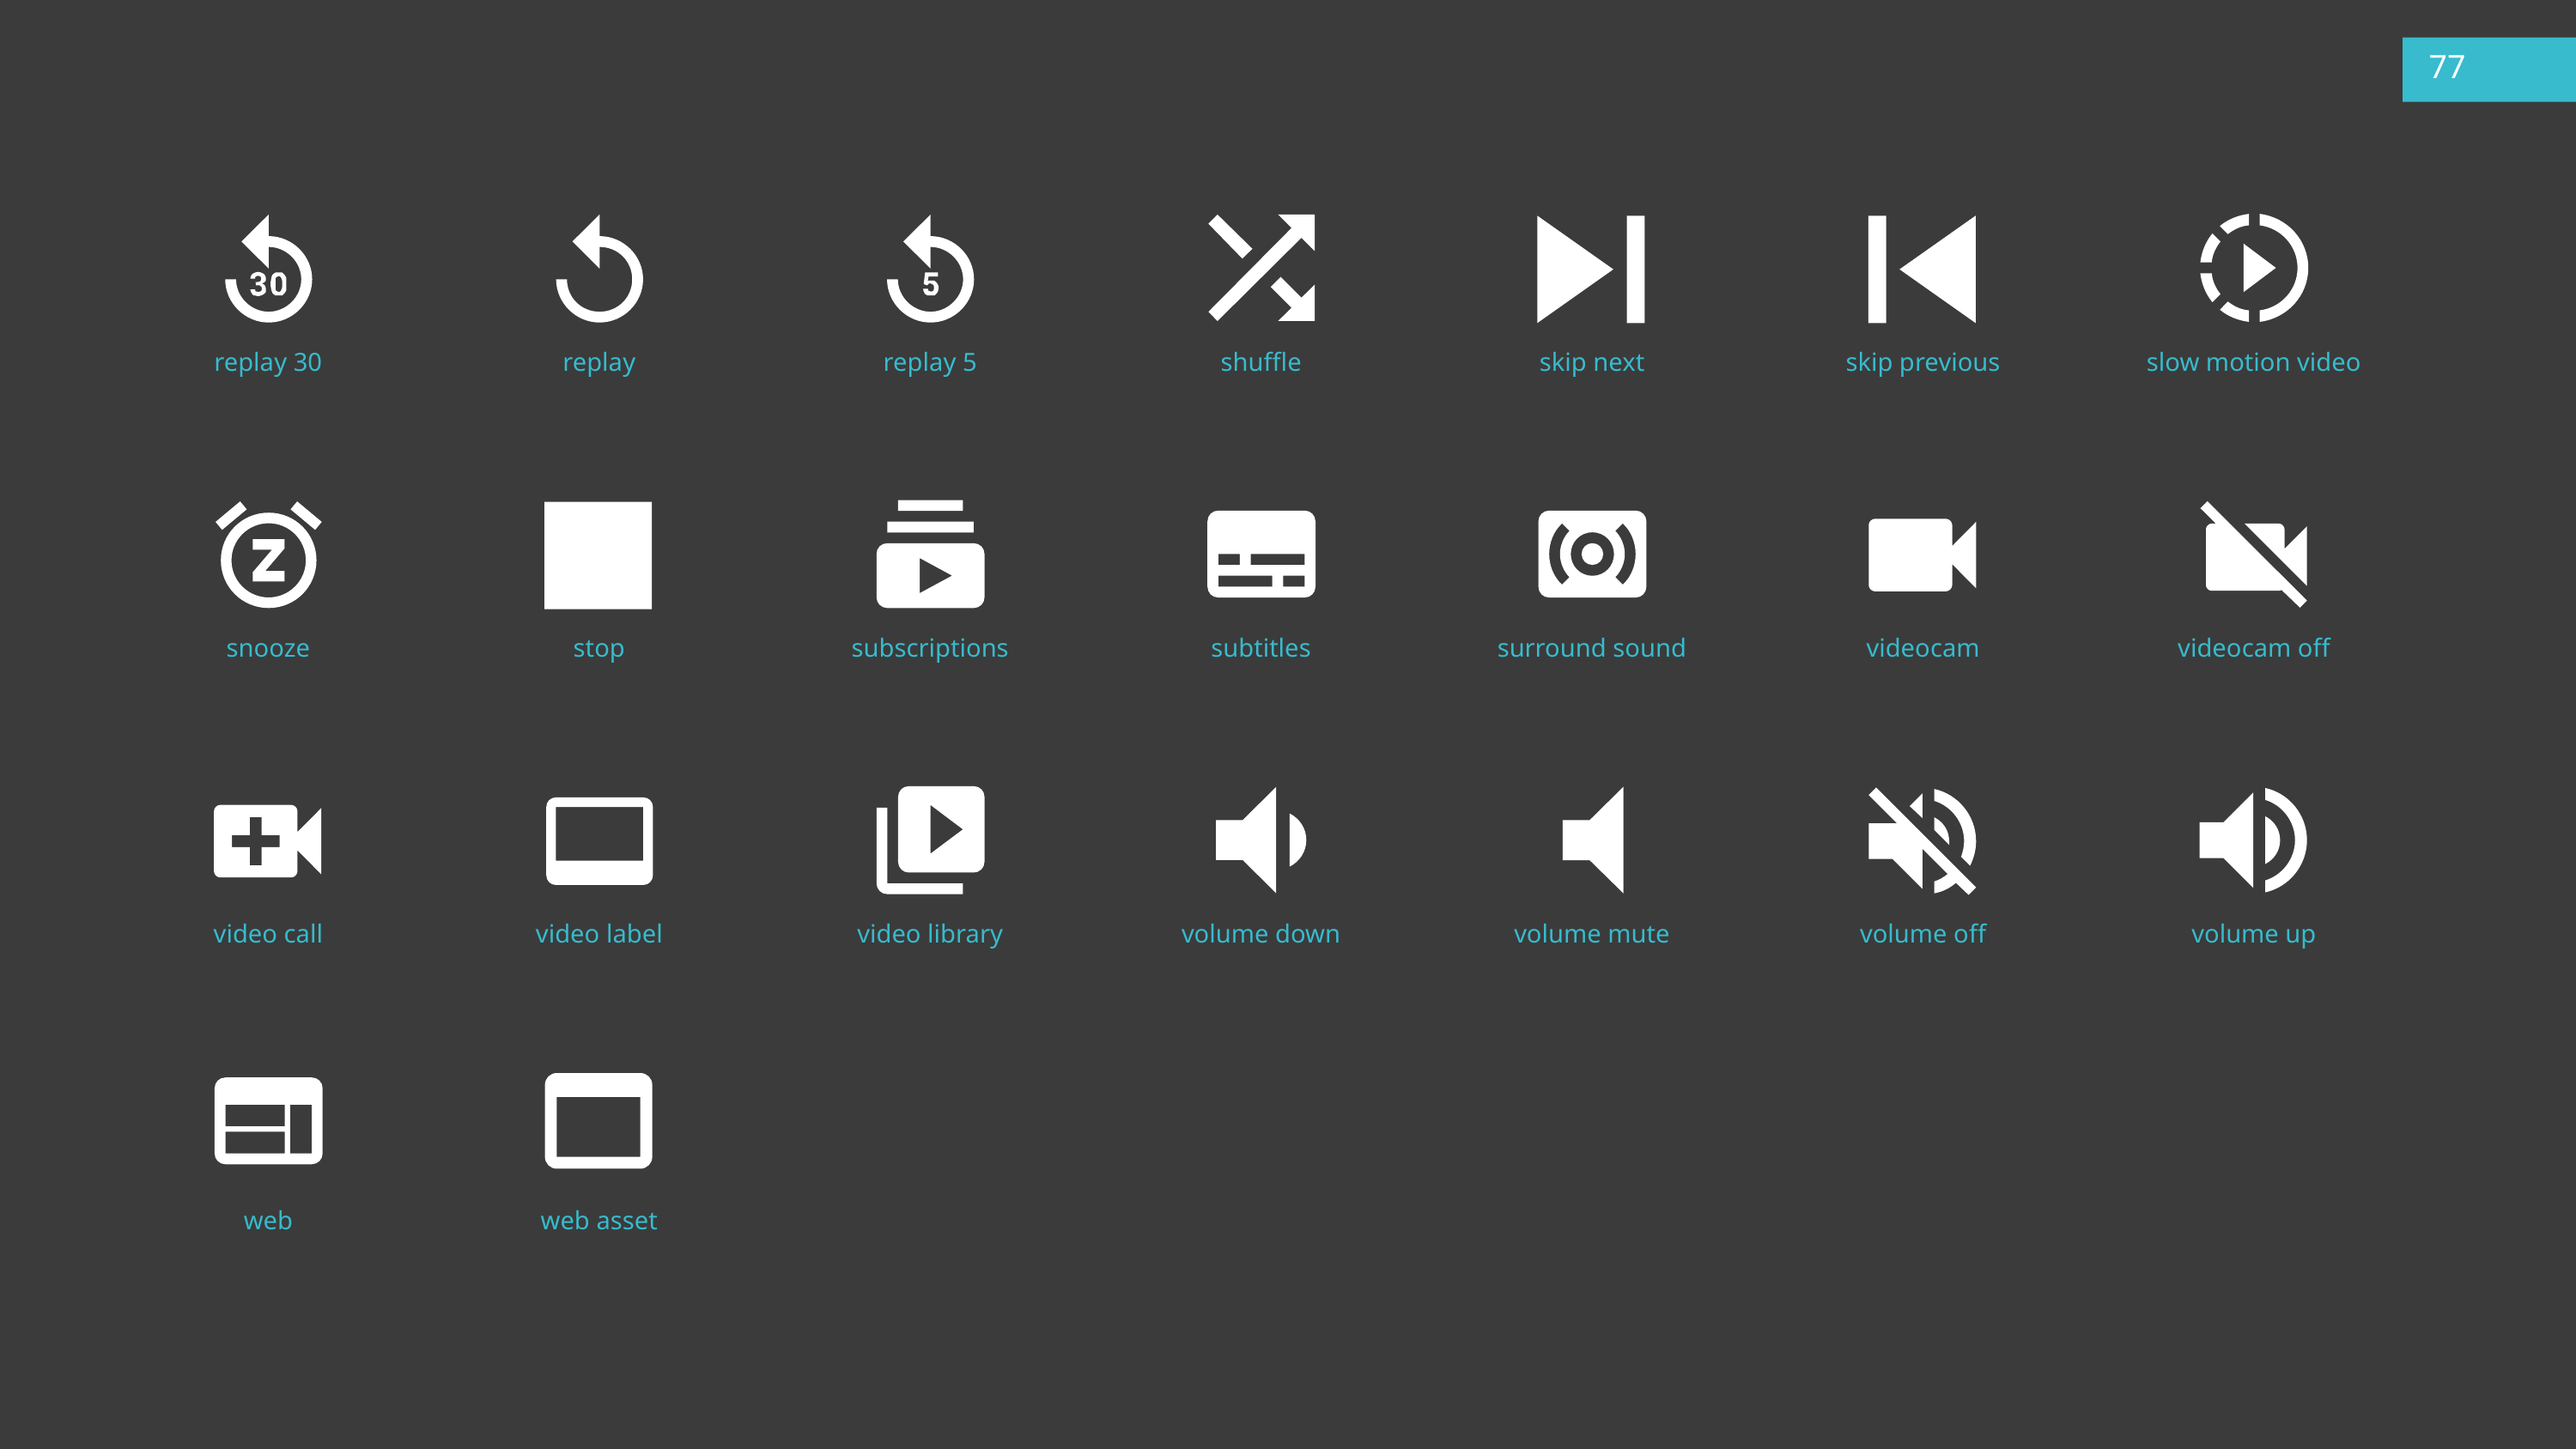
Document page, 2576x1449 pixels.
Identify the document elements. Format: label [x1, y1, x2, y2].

text_box [250, 271, 266, 297]
text_box [1626, 215, 1645, 324]
text_box [270, 272, 287, 296]
text_box [1934, 789, 1977, 866]
text_box [2244, 523, 2307, 586]
text_box [544, 1073, 653, 1169]
text_box [2243, 243, 2276, 293]
text_box [1899, 215, 1976, 324]
text_box [221, 512, 317, 609]
text_box [1216, 786, 1277, 894]
text_box [2220, 214, 2250, 234]
text_box [922, 272, 939, 296]
text_box [556, 214, 643, 323]
text_box [887, 214, 975, 323]
text_box [1207, 510, 1316, 598]
text_box [876, 543, 985, 609]
text_box [897, 785, 985, 873]
text_box [2220, 301, 2250, 322]
text_box [225, 214, 313, 323]
text_box [1868, 787, 1977, 895]
text_box [214, 804, 322, 878]
text_box [290, 501, 322, 530]
text_box [2265, 815, 2281, 864]
text_box [1538, 510, 1647, 598]
text_box [2199, 792, 2254, 888]
text_box [1270, 276, 1315, 321]
text_box [887, 521, 974, 533]
text_box [2200, 273, 2221, 303]
text_box [89, 912, 2433, 955]
text_box [2265, 787, 2307, 893]
text_box [89, 339, 2433, 383]
text_box [897, 500, 963, 512]
text_box [216, 501, 247, 530]
text_box [1208, 214, 1253, 259]
text_box [214, 1077, 323, 1165]
text_box [1934, 817, 1950, 846]
text_box [1910, 793, 1923, 818]
slide_number [2415, 35, 2502, 100]
text_box [89, 626, 2433, 669]
text_box [544, 501, 653, 609]
text_box [2259, 214, 2309, 322]
text_box [1868, 215, 1886, 324]
text_box [1537, 215, 1613, 324]
text_box [2200, 500, 2307, 608]
text_box [89, 1197, 779, 1241]
text_box [1289, 813, 1307, 867]
text_box [546, 797, 653, 885]
text_box [1208, 214, 1315, 321]
text_box [2200, 233, 2221, 263]
text_box [876, 807, 963, 894]
text_box [1562, 786, 1624, 894]
text_box [1868, 518, 1977, 591]
